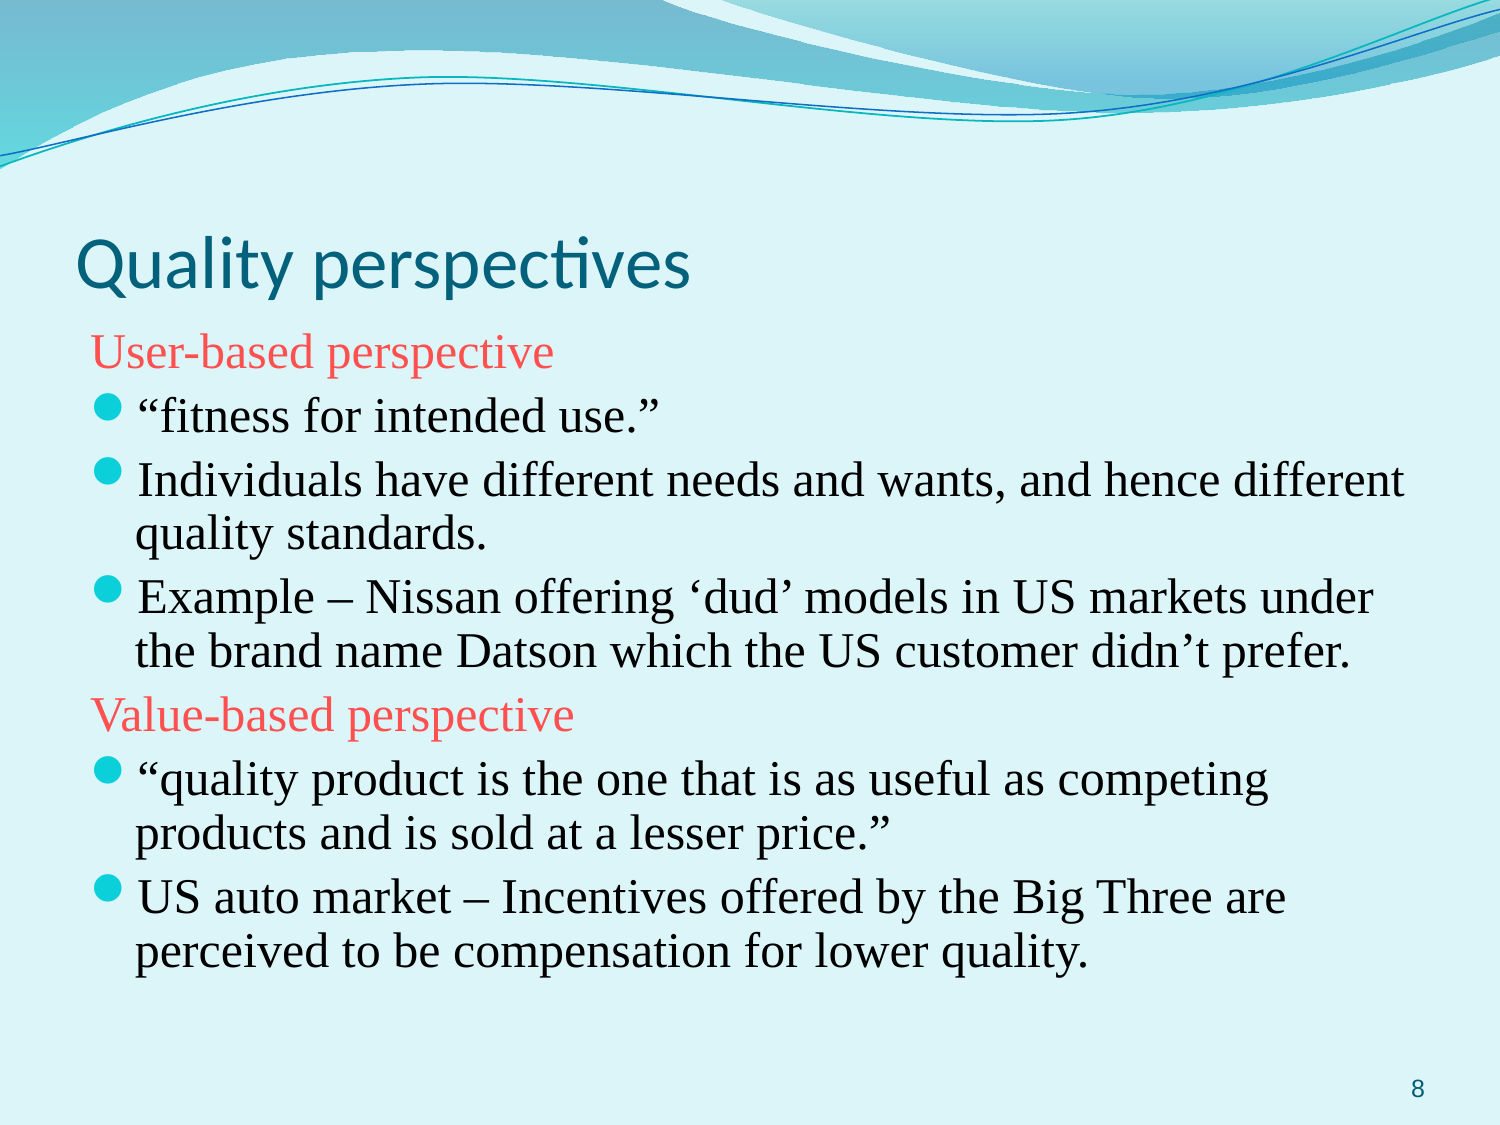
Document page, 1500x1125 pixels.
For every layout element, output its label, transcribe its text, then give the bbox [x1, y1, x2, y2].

list User-based perspective “fitness for intended use.” Individuals have different needs and wants, and hence different quality standards. Example – Nissan offering ‘dud’ models in US markets under the brand name Datson which the US customer didn’t prefer. Value-based perspective “quality product is the one that is as useful as competing products and is sold at a lesser price.” US auto market – Incentives offered by the Big Three are perceived to be compensation for lower quality. [74, 317, 1426, 1038]
title Quality perspectives [74, 115, 1426, 304]
slide_number 8 [1299, 1042, 1425, 1103]
